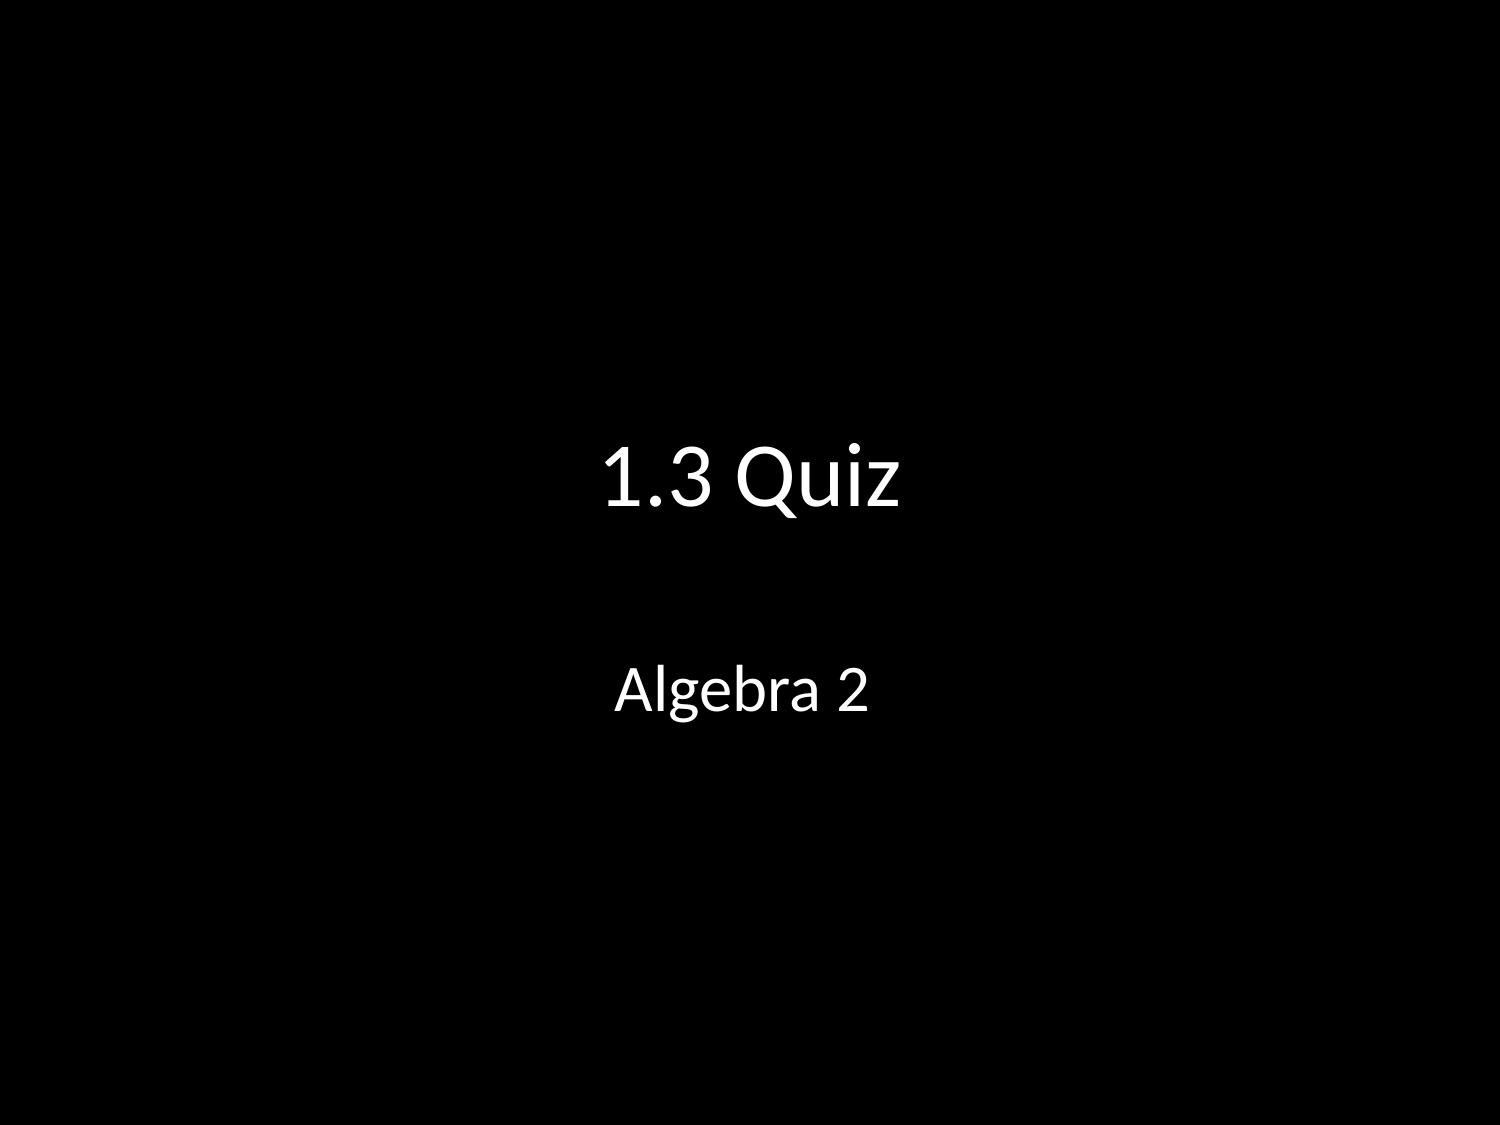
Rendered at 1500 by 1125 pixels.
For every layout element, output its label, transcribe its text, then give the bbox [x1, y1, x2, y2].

title 1.3 Quiz [112, 349, 1388, 591]
subtitle Algebra 2 [225, 637, 1275, 925]
